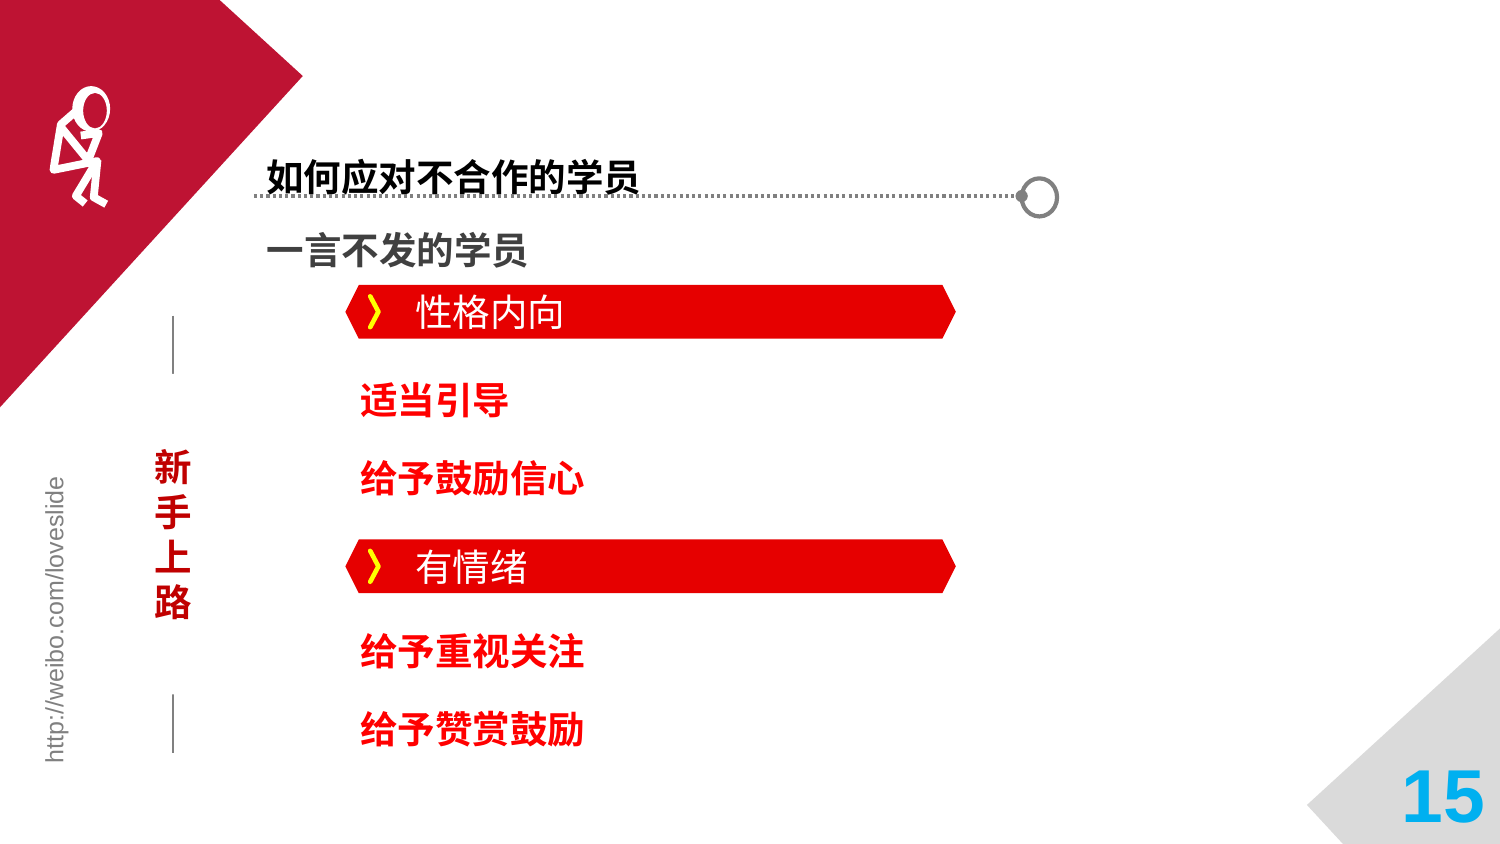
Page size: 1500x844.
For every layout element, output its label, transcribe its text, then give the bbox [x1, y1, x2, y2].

text_box 新手上路 [135, 373, 168, 695]
text_box [1306, 628, 1500, 844]
text_box 性格内向 [343, 282, 958, 341]
text_box 一言不发的学员 [251, 222, 643, 280]
text_box 适当引导 [345, 347, 736, 425]
text_box 给予赞赏鼓励 [345, 675, 736, 759]
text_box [53, 85, 111, 205]
text_box [368, 548, 381, 585]
text_box 如何应对不合作的学员 [251, 124, 683, 178]
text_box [253, 178, 1058, 217]
text_box 新手上路 [177, 373, 211, 695]
text_box [0, 0, 303, 408]
text_box 给予鼓励信心 [345, 425, 736, 508]
text_box 有情绪 [343, 537, 958, 596]
text_box 给予重视关注 [345, 598, 736, 675]
text_box http://weibo.com/loveslide [30, 461, 76, 779]
text_box 15 [1376, 764, 1500, 822]
text_box [368, 294, 381, 330]
